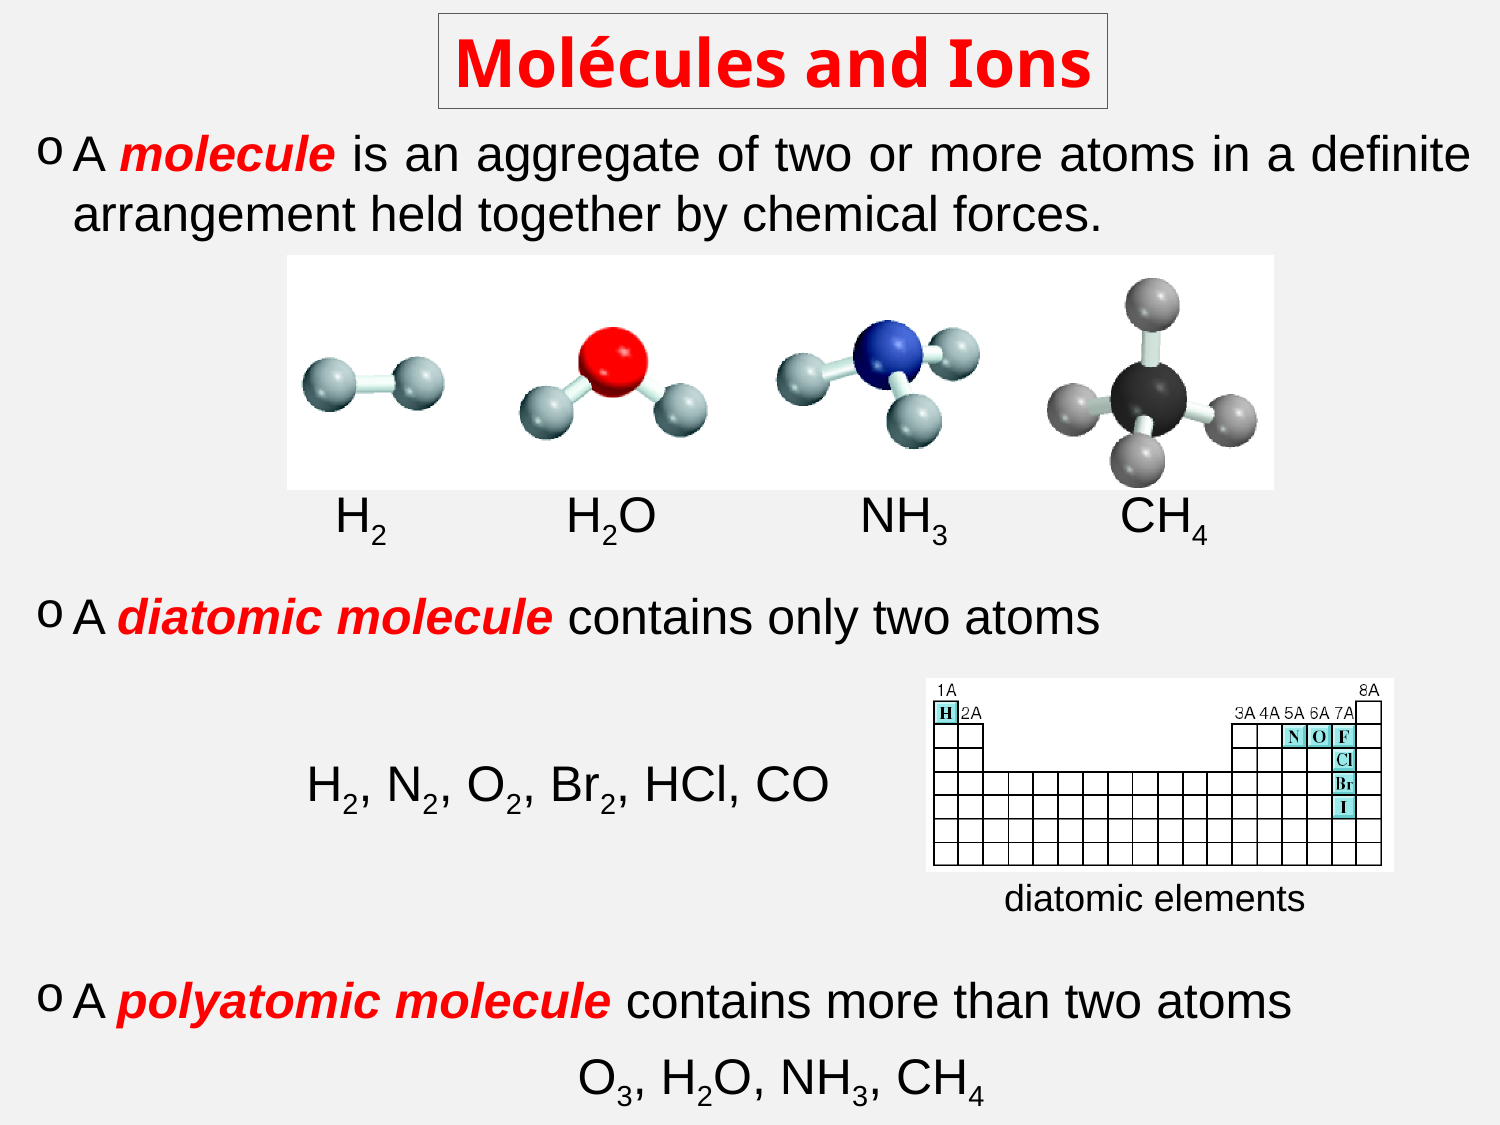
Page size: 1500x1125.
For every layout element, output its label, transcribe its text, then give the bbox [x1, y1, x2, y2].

text_box CH4 [1105, 490, 1224, 559]
text_box O3, H2O, NH3, CH4 [562, 1036, 1000, 1120]
text_box A molecule is an aggregate of two or more atoms in a definite arrangement held together by chemical forces. [20, 114, 1488, 249]
text_box H2, N2, O2, Br2, HCl, CO [291, 744, 846, 828]
text_box H2O [551, 490, 673, 559]
text_box A polyatomic molecule contains more than two atoms [20, 960, 1488, 1036]
text_box Molécules and Ions [438, 13, 1108, 109]
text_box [926, 678, 1394, 920]
text_box A diatomic molecule contains only two atoms [20, 576, 1488, 652]
text_box NH3 [845, 490, 963, 559]
picture [287, 255, 1274, 490]
text_box H2 [319, 490, 402, 559]
